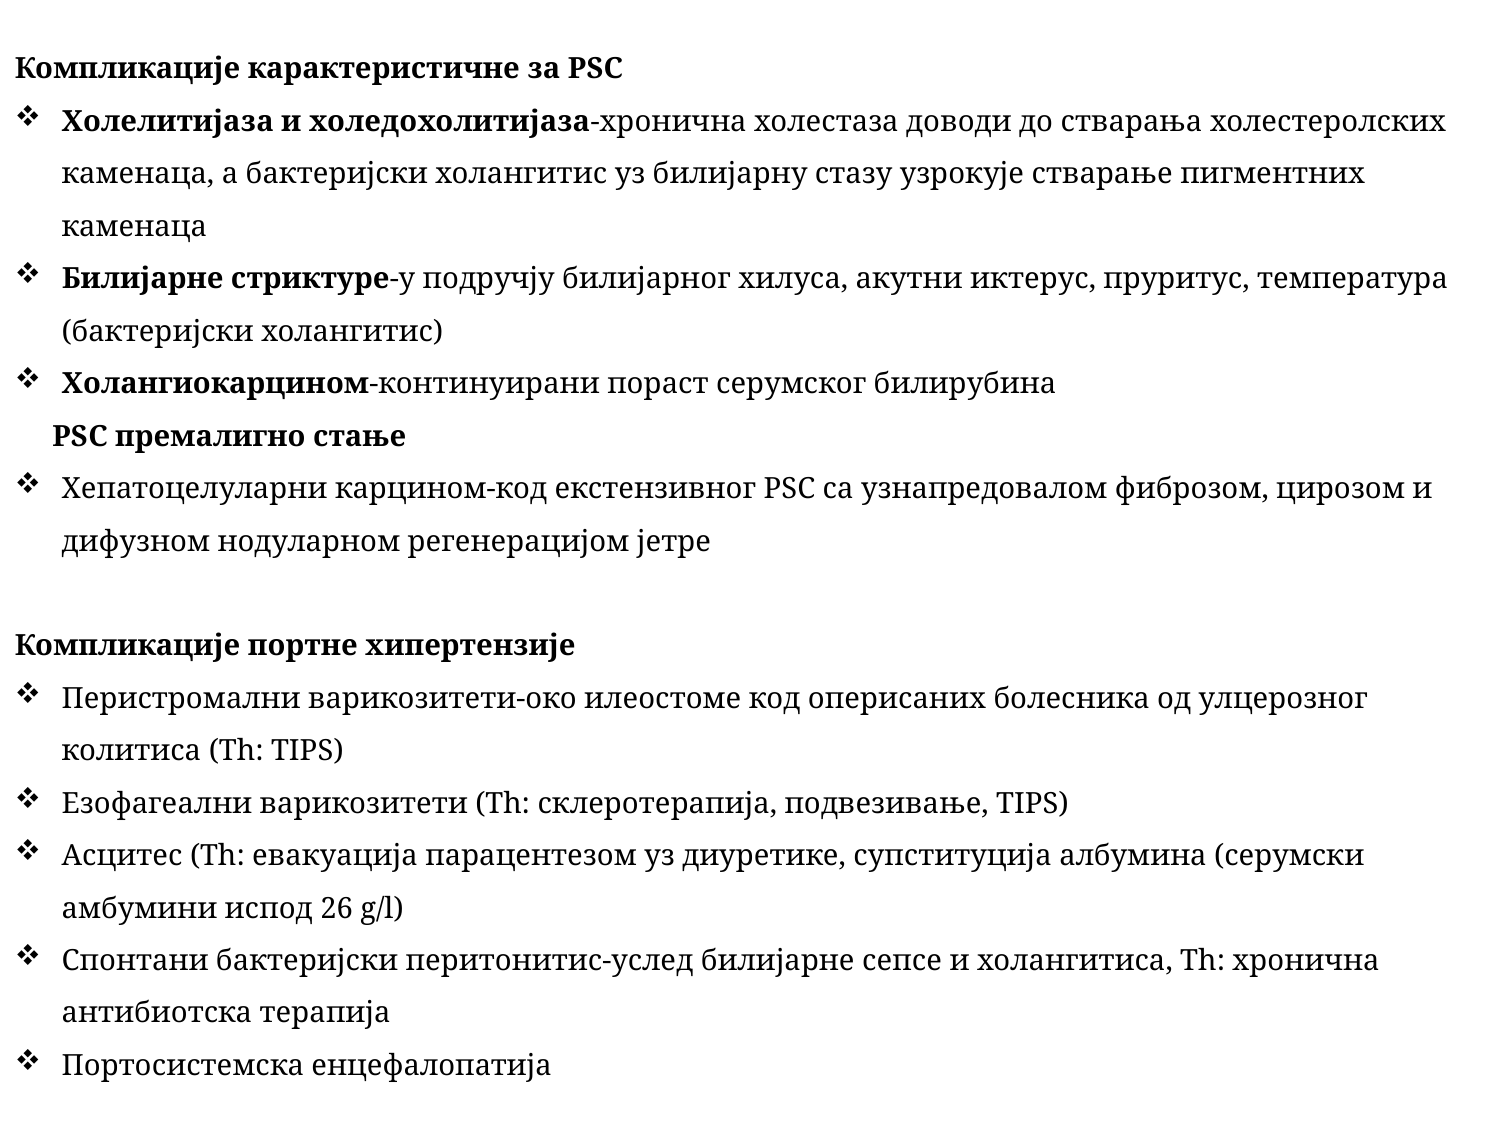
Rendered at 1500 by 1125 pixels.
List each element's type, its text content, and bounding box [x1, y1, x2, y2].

text_box Компликације карактеристичне за PSC Холелитијаза и холедохолитијаза-хронична холестаза доводи до стварања холестеролских каменаца, а бактеријски холангитис уз билијарну стазу узрокује стварање пигментних каменаца Билијарне стриктуре-у подручју билијарног хилуса, акутни иктерус, пруритус, температура (бактеријски холангитис) Холангиокарцином-континуирани пораст серумског билирубина PSC премалигно стање Хепатоцелуларни карцином-код екстензивног PSC са узнапредовалом фиброзом, цирозом и дифузном нодуларном регенерацијом јетре Компликације портне хипертензије Перистромални варикозитети-око илеостоме код оперисаних болесника од улцерозног колитиса (Тh: TIPS) Езофагеални варикозитети (Тh: склеротерапија, подвезивање, ТIPS) Асцитес (Тh: евакуација парацентезом уз диуретике, супституција албумина (серумски амбумини испод 26 g/l) Спонтани бактеријски перитонитис-услед билијарне сепсе и холангитиса, Тh: хронична антибиотска терапија Портосистемска енцефалопатија [0, 24, 1500, 1125]
